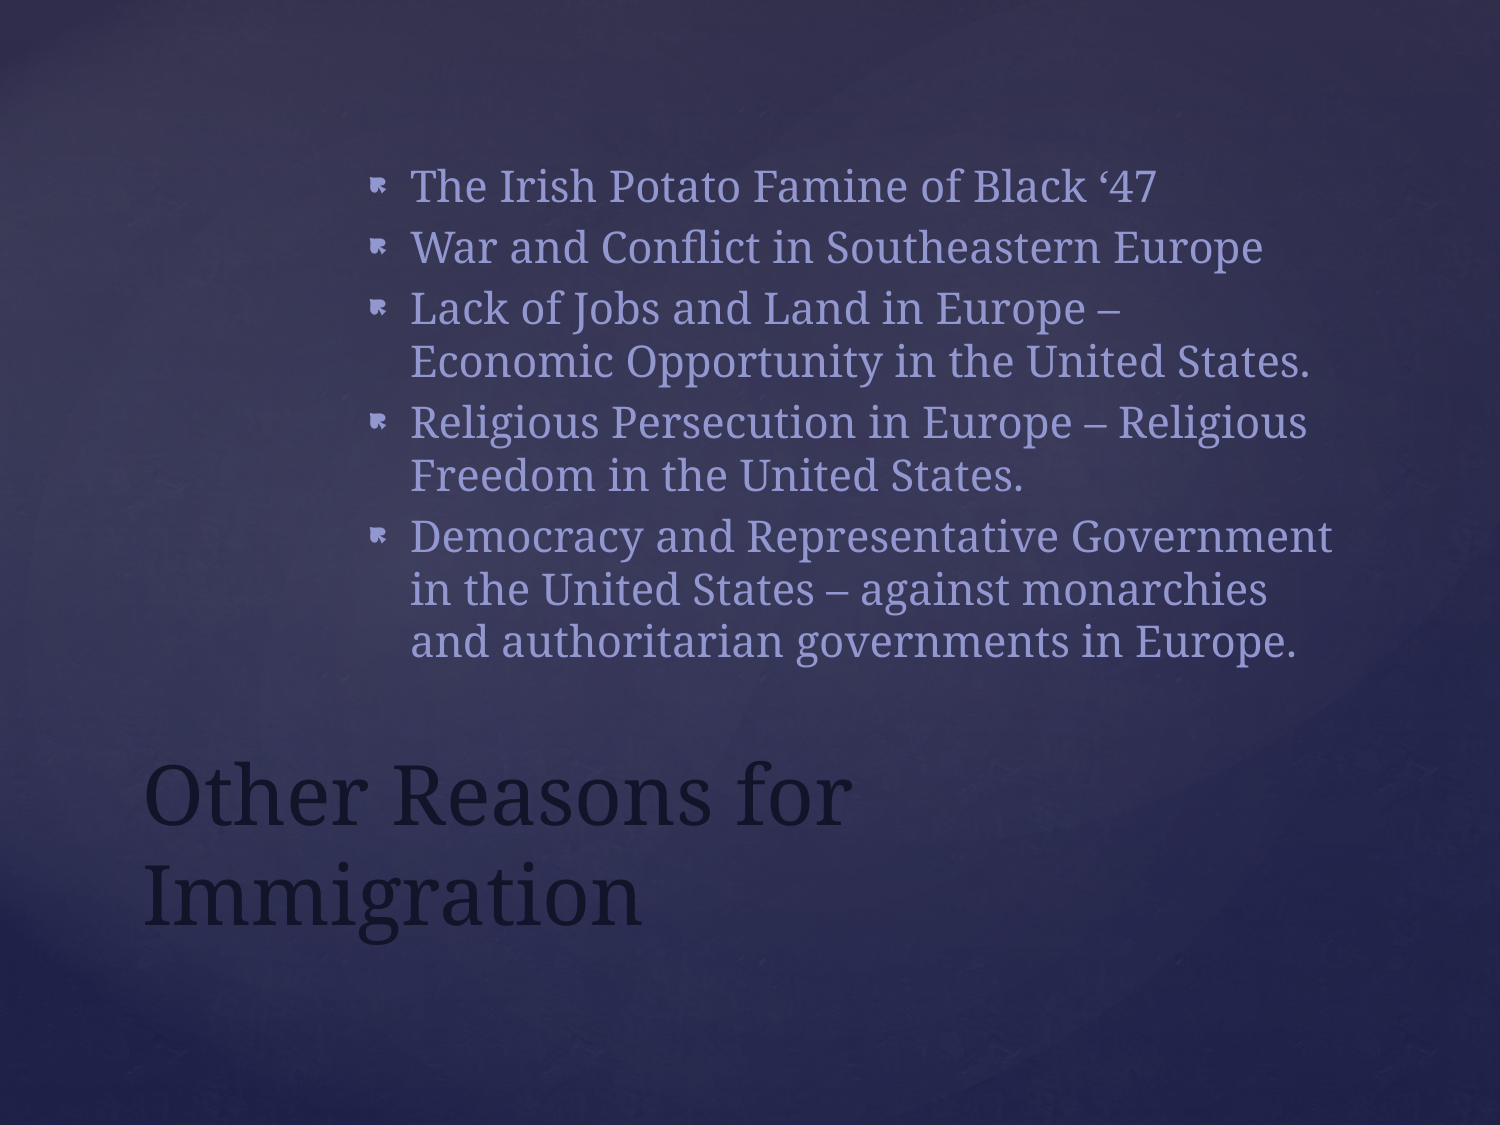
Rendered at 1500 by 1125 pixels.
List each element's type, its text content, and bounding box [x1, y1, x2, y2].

title Other Reasons for Immigration [127, 800, 1365, 950]
list The Irish Potato Famine of Black ‘47 War and Conflict in Southeastern Europe Lack of Jobs and Land in Europe – Economic Opportunity in the United States. Religious Persecution in Europe – Religious Freedom in the United States. Democracy and Representative Government in the United States – against monarchies and authoritarian governments in Europe. [350, 112, 1350, 713]
